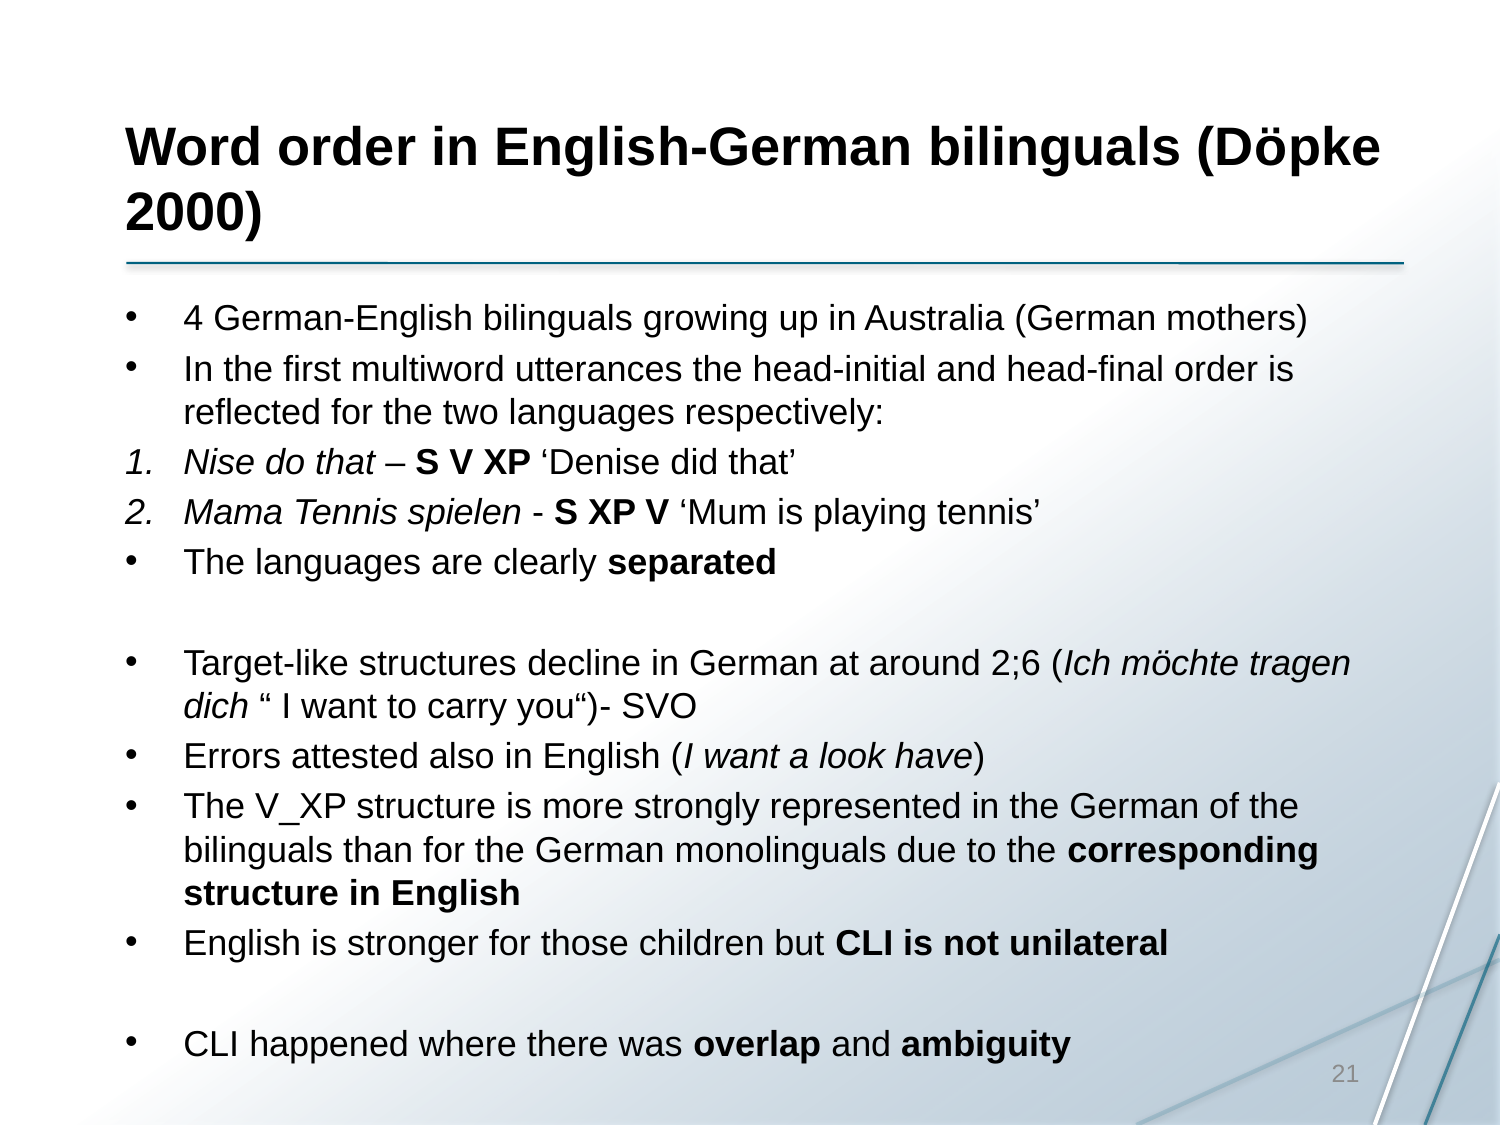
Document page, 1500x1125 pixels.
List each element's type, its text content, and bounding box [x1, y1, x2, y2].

title Word order in English-German bilinguals (Döpke 2000) [109, 49, 1403, 249]
slide_number 21 [1074, 1042, 1375, 1103]
list 4 German-English bilinguals growing up in Australia (German mothers) In the first multiword utterances the head-initial and head-final order is reflected for the two languages respectively: Nise do that – S V XP ‘Denise did that’ Mama Tennis spielen - S XP V ‘Mum is playing tennis’ The languages are clearly separated Target-like structures decline in German at around 2;6 (Ich möchte tragen dich “ I want to carry you“)- SVO Errors attested also in English (I want a look have) The V_XP structure is more strongly represented in the German of the bilinguals than for the German monolinguals due to the corresponding structure in English English is stronger for those children but CLI is not unilateral CLI happened where there was overlap and ambiguity [109, 287, 1404, 1071]
